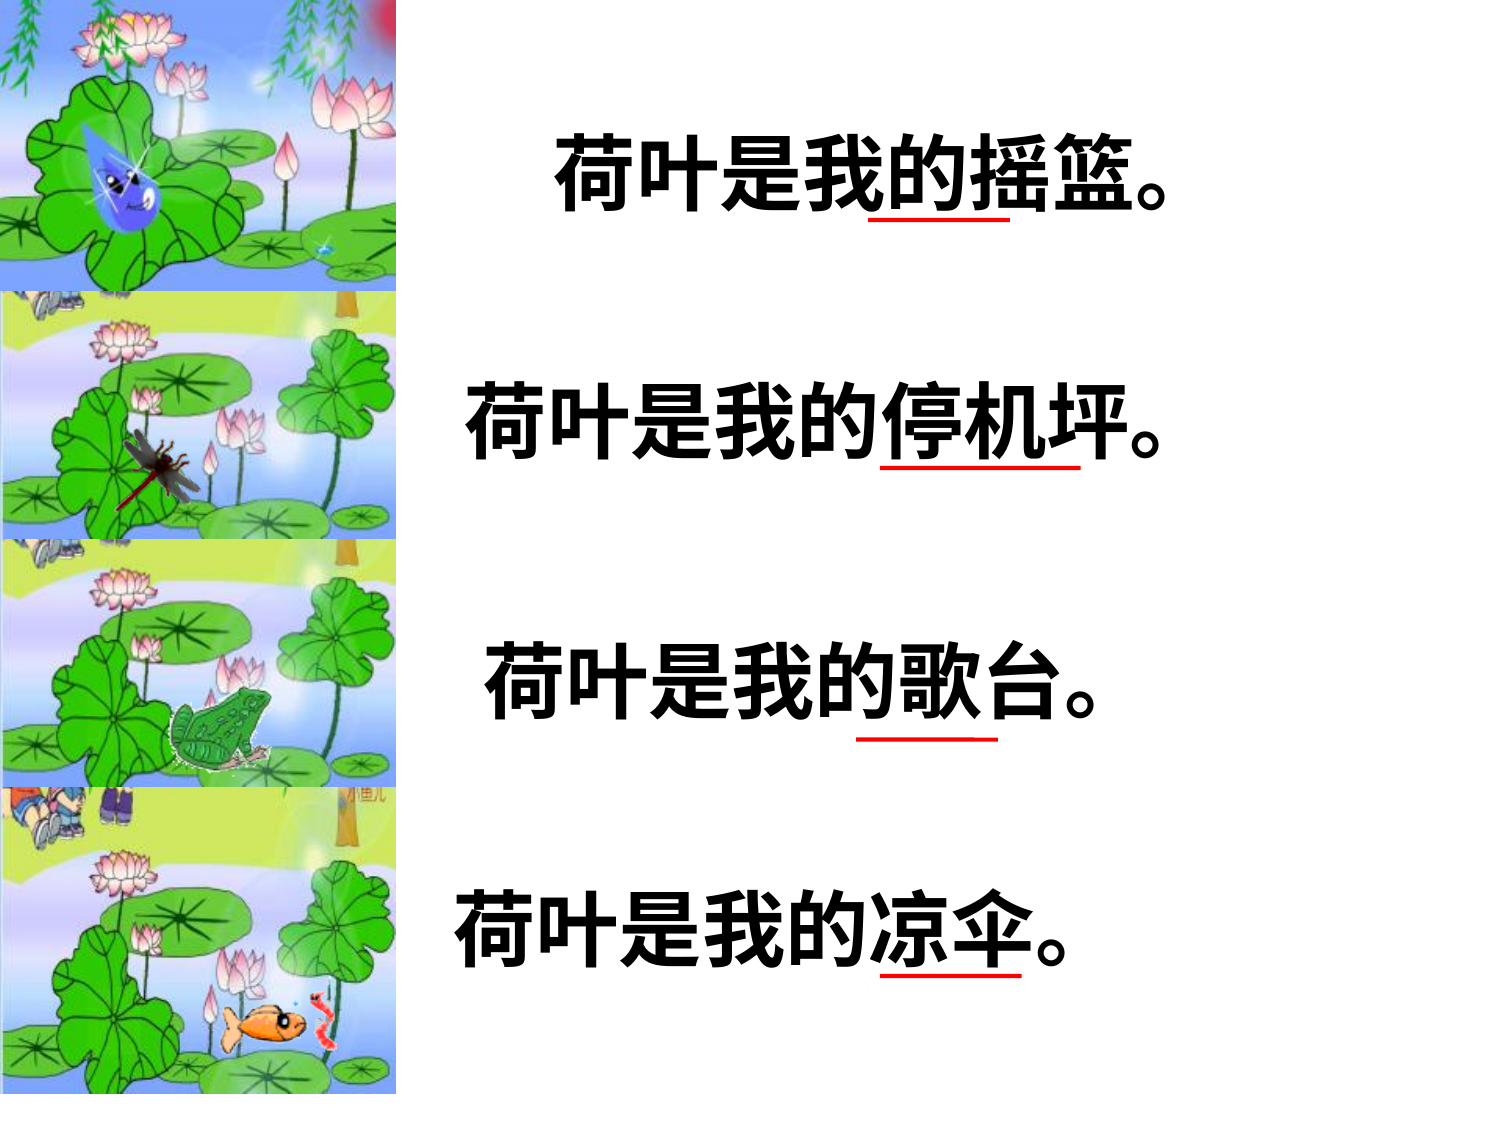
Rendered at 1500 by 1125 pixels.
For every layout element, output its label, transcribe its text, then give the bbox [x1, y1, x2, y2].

text_box 荷叶是我的歌台。 [419, 621, 1211, 737]
text_box 荷叶是我的凉伞。 [430, 869, 1140, 985]
text_box 荷叶是我的停机坪。 [419, 361, 1258, 477]
text_box 荷叶是我的摇篮。 [419, 113, 1353, 229]
picture [0, 0, 396, 1095]
